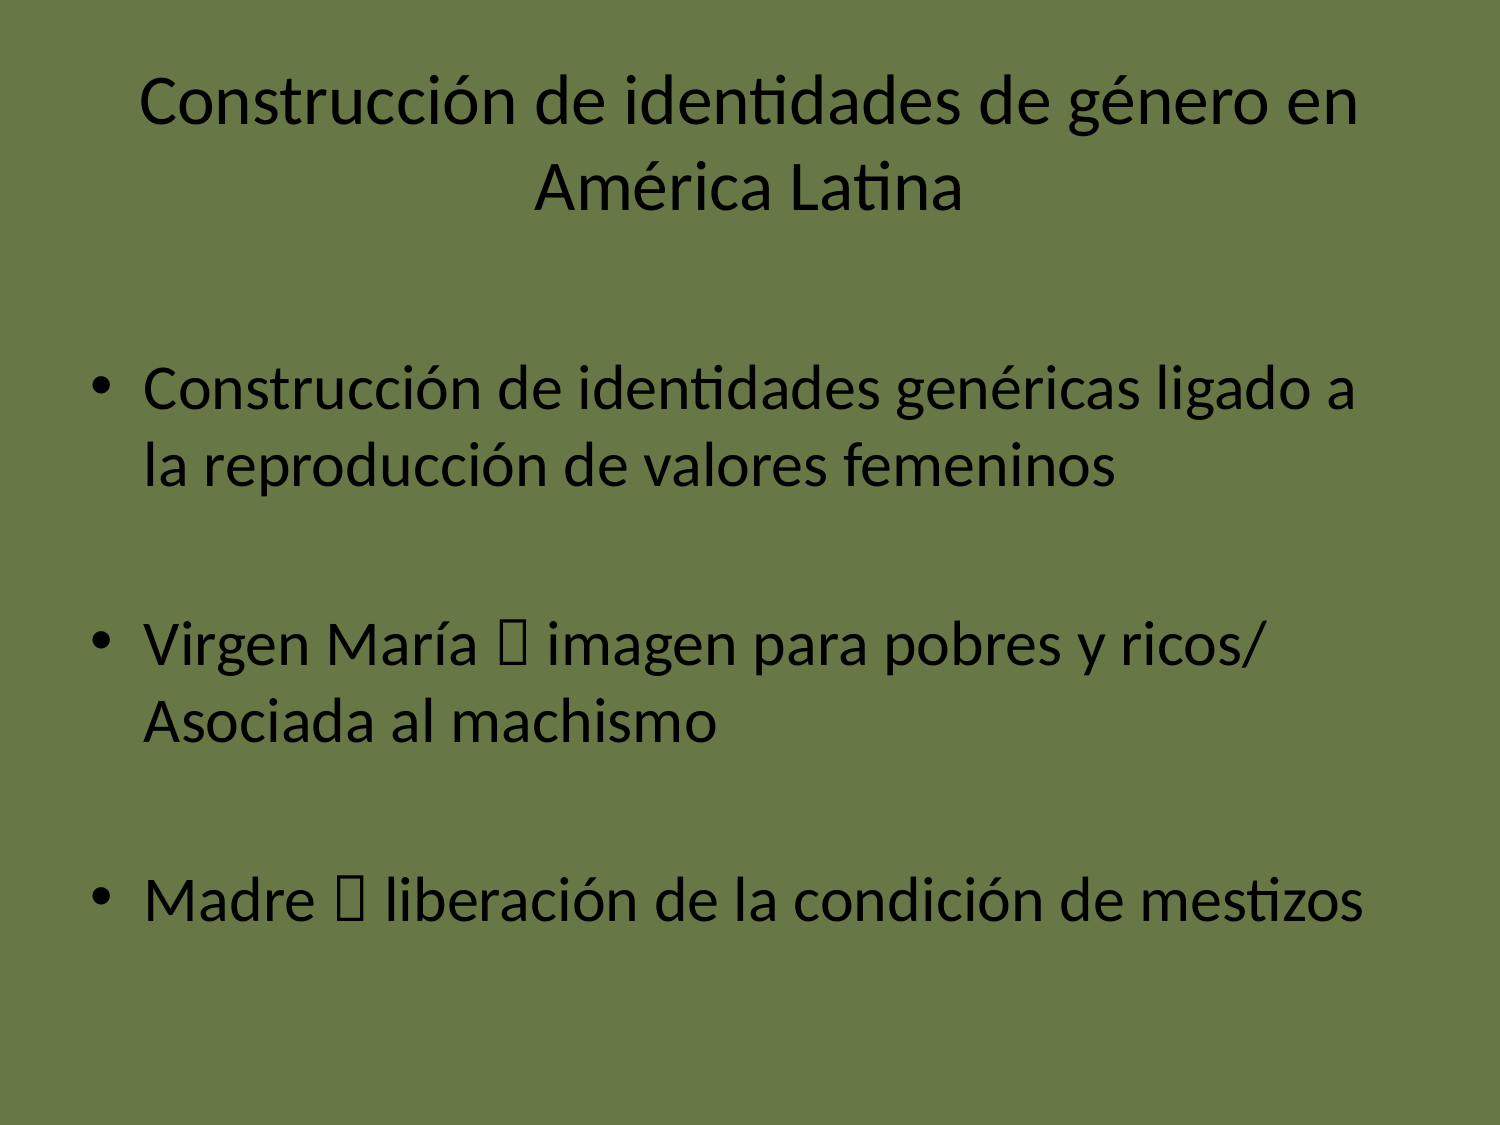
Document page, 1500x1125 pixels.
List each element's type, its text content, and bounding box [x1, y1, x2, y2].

list Construcción de identidades genéricas ligado a la reproducción de valores femeninos Virgen María  imagen para pobres y ricos/ Asociada al machismo Madre  liberación de la condición de mestizos [75, 338, 1425, 1005]
title Construcción de identidades de género en América Latina [75, 45, 1425, 233]
